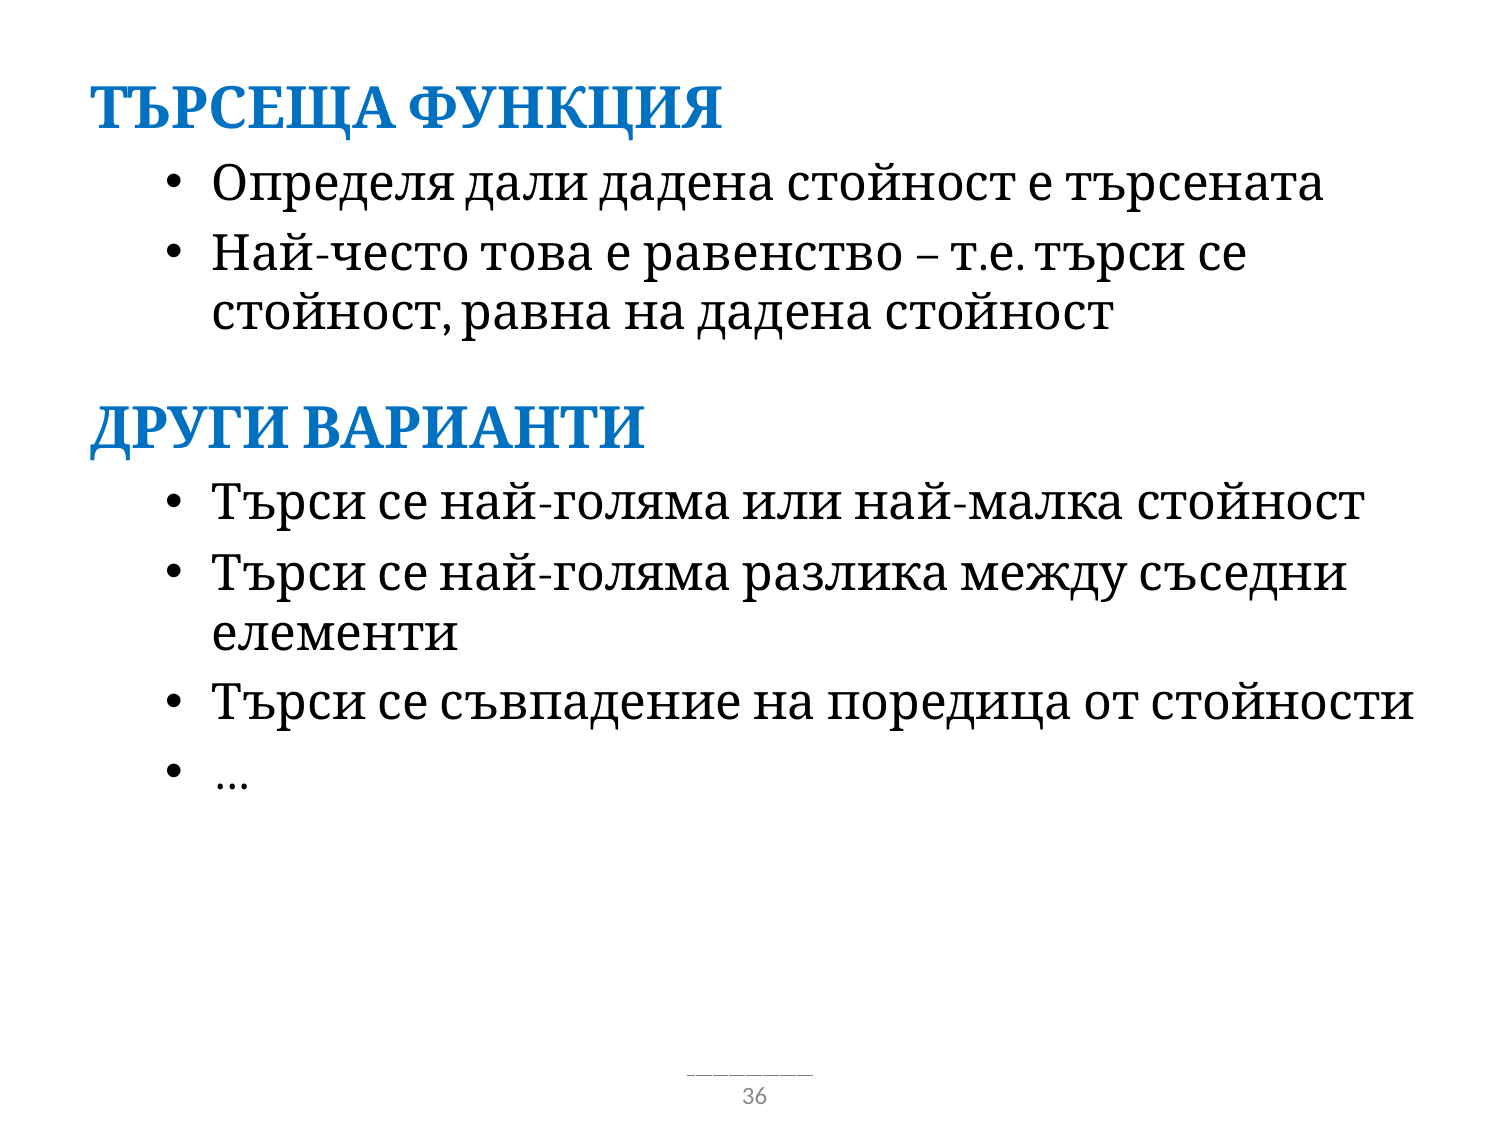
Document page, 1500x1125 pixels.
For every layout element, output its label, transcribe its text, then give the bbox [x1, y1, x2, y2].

slide_number 36 [579, 1065, 930, 1125]
list Търсеща функция Определя дали дадена стойност е търсената Най-често това е равенство – т.е. търси се стойност, равна на дадена стойност Други варианти Търси се най-голяма или най-малка стойност Търси се най-голяма разлика между съседни елементи Търси се съвпадение на поредица от стойности … [75, 62, 1450, 1063]
